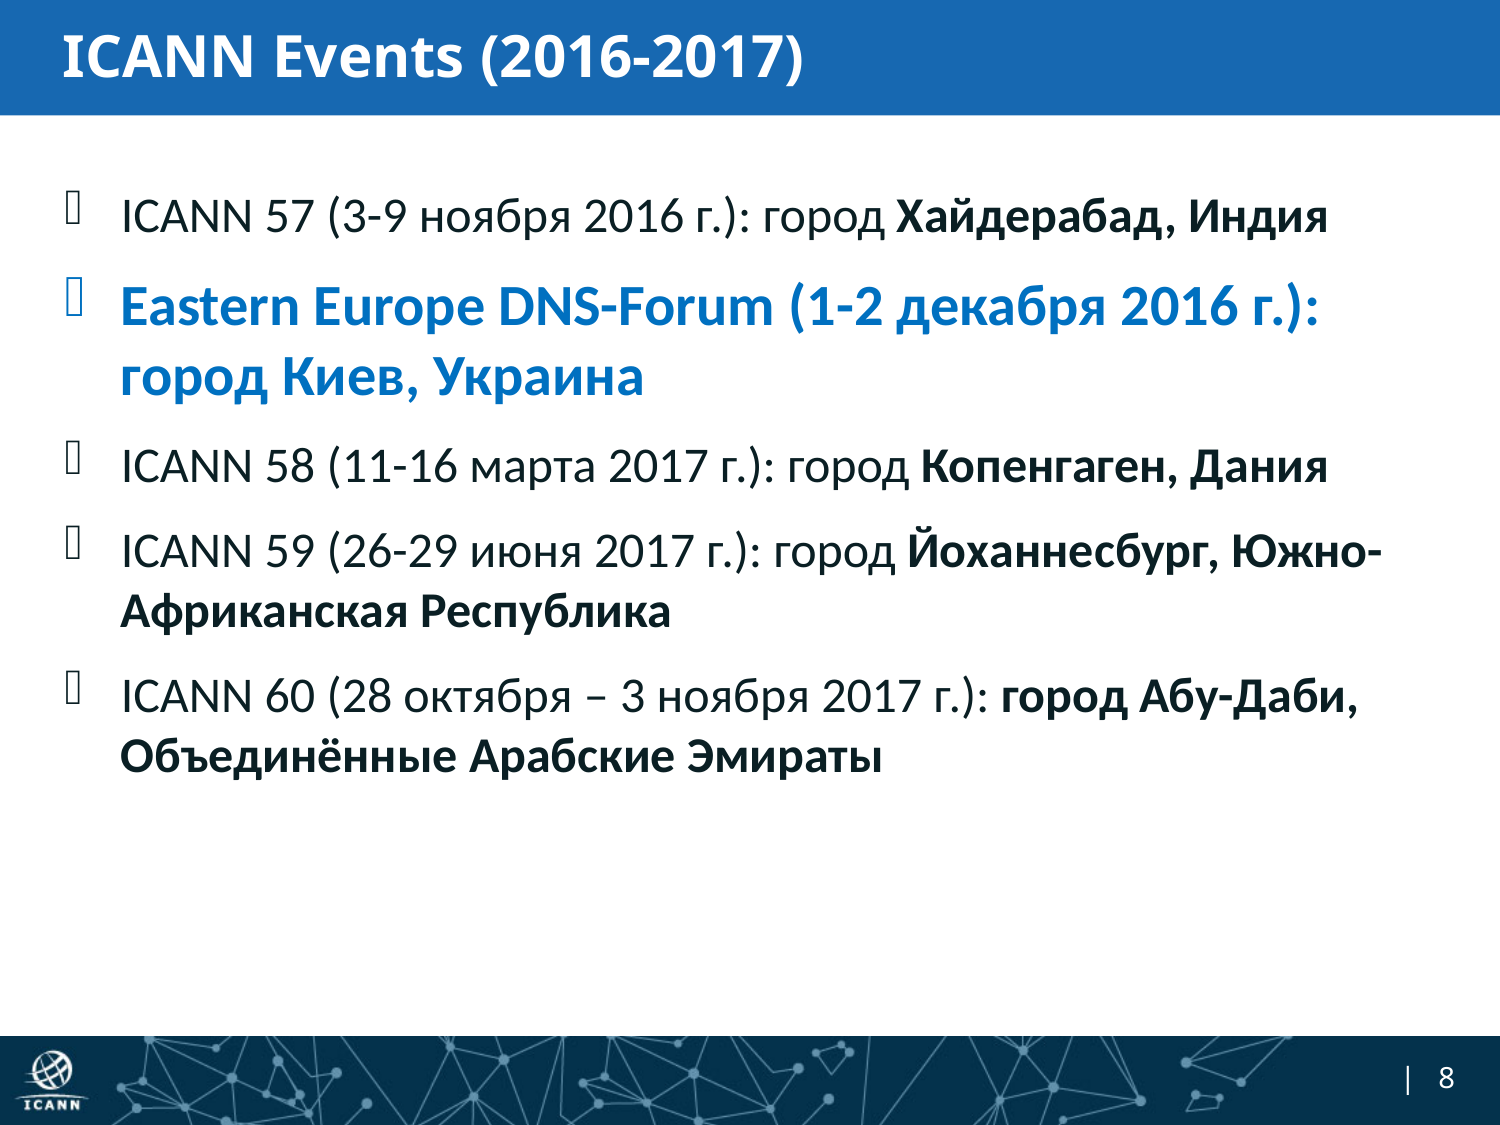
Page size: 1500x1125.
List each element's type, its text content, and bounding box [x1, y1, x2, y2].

text_box ICANN 57 (3-9 ноября 2016 г.): город Хайдерабад, Индия Eastern Europe DNS-Forum (1-2 декабря 2016 г.): город Киев, Украина ICANN 58 (11-16 марта 2017 г.): город Копенгаген, Дания ICANN 59 (26-29 июня 2017 г.): город Йоханнесбург, Южно-Африканская Республика ICANN 60 (28 октября – 3 ноября 2017 г.): город Абу-Даби, Объединённые Арабские Эмираты [49, 174, 1451, 790]
title ICANN Events (2016-2017) [0, 0, 1500, 116]
picture [0, 1036, 1500, 1125]
